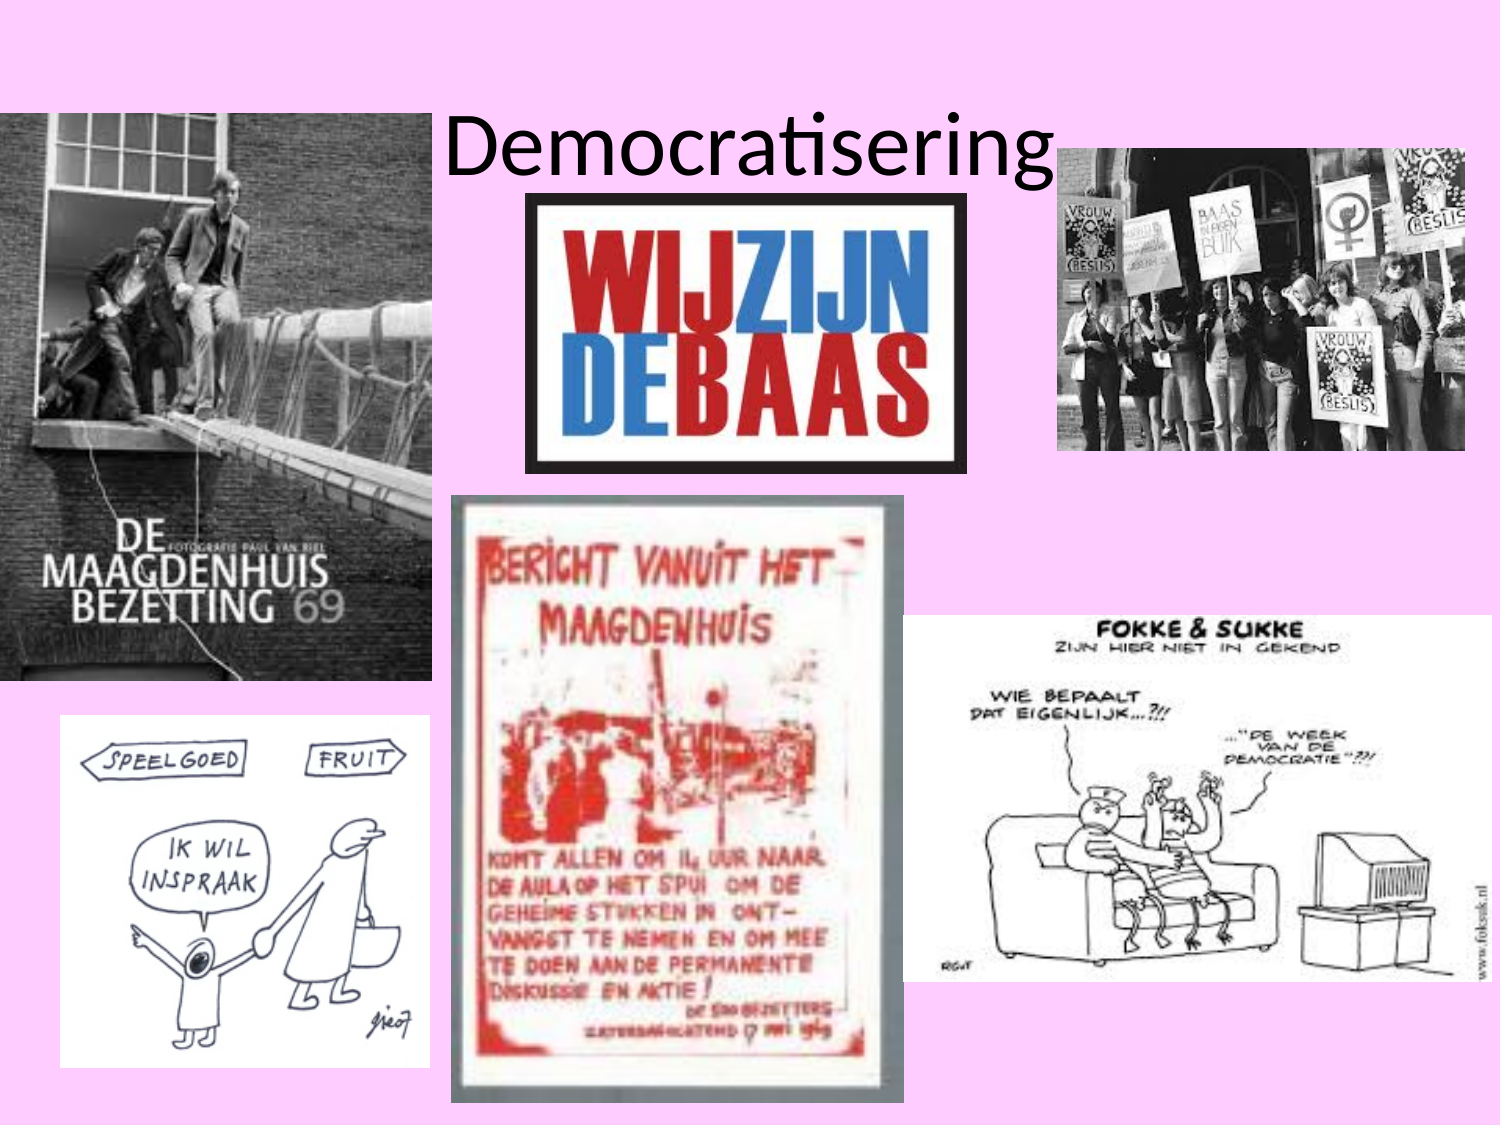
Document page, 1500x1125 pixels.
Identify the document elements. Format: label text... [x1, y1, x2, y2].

picture [1056, 148, 1466, 451]
picture [0, 113, 433, 681]
picture [525, 193, 967, 474]
picture [451, 495, 1492, 1103]
picture [60, 715, 430, 1068]
title Democratisering [75, 45, 1425, 233]
